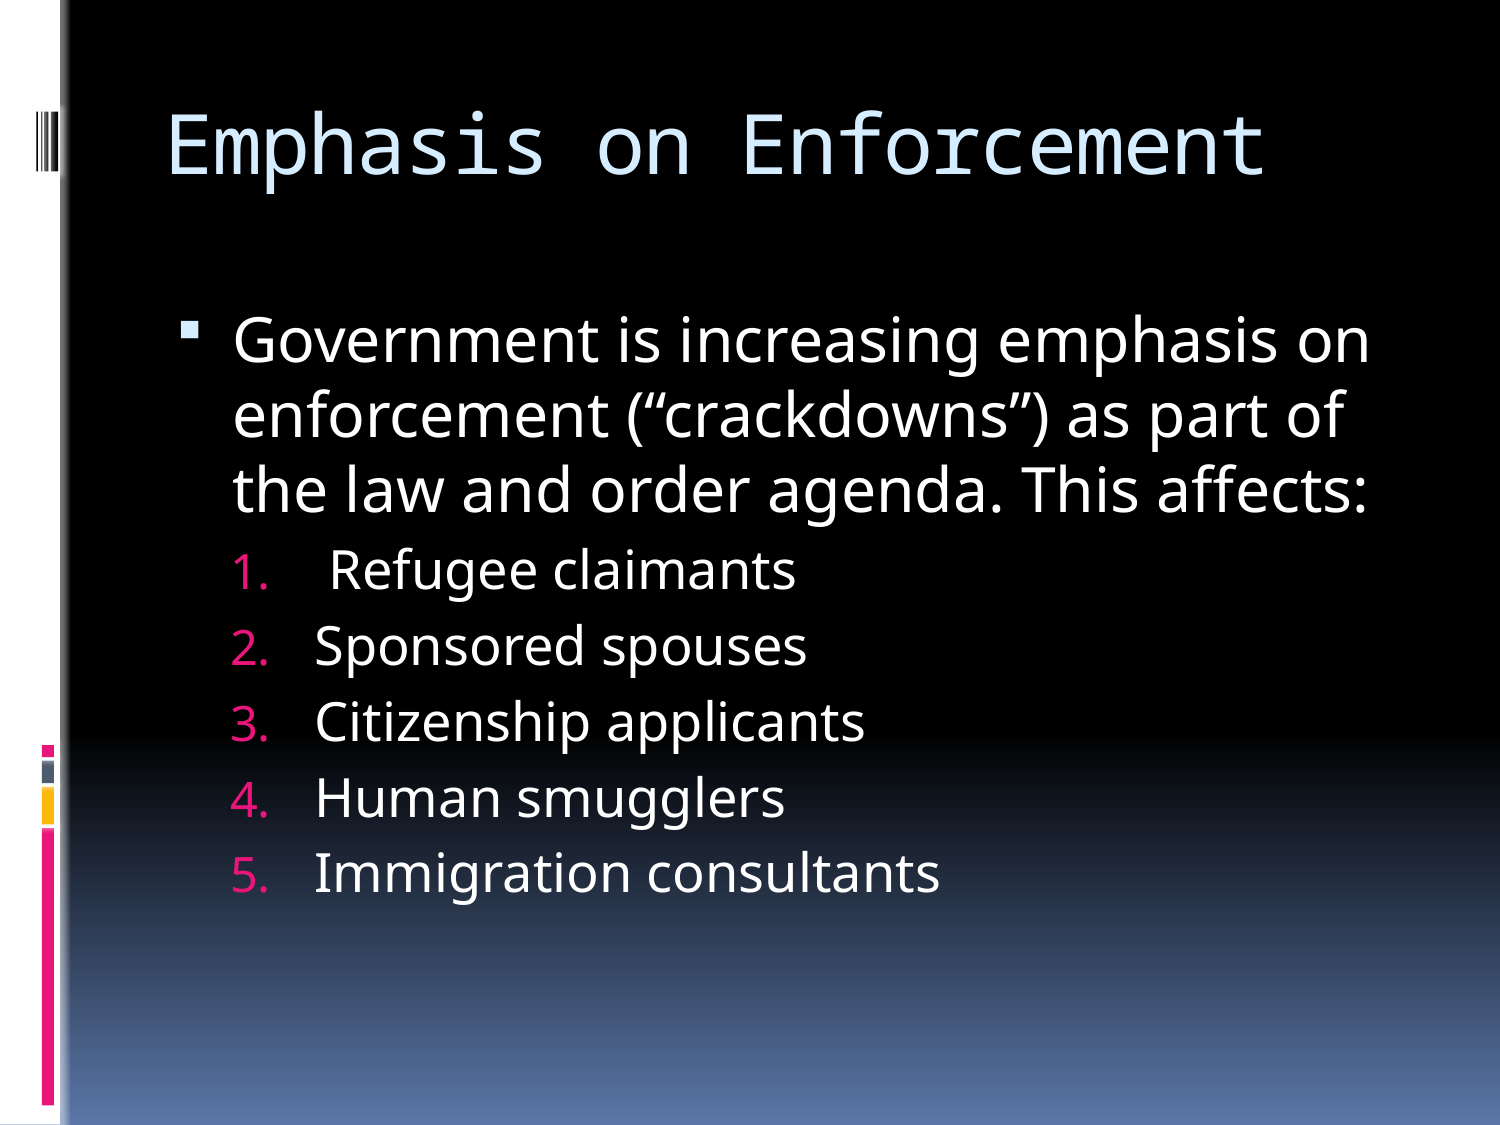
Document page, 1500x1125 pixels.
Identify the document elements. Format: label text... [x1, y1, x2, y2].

list Government is increasing emphasis on enforcement (“crackdowns”) as part of the law and order agenda. This affects: Refugee claimants Sponsored spouses Citizenship applicants Human smugglers Immigration consultants [150, 292, 1425, 1043]
title Emphasis on Enforcement [150, 83, 1425, 234]
